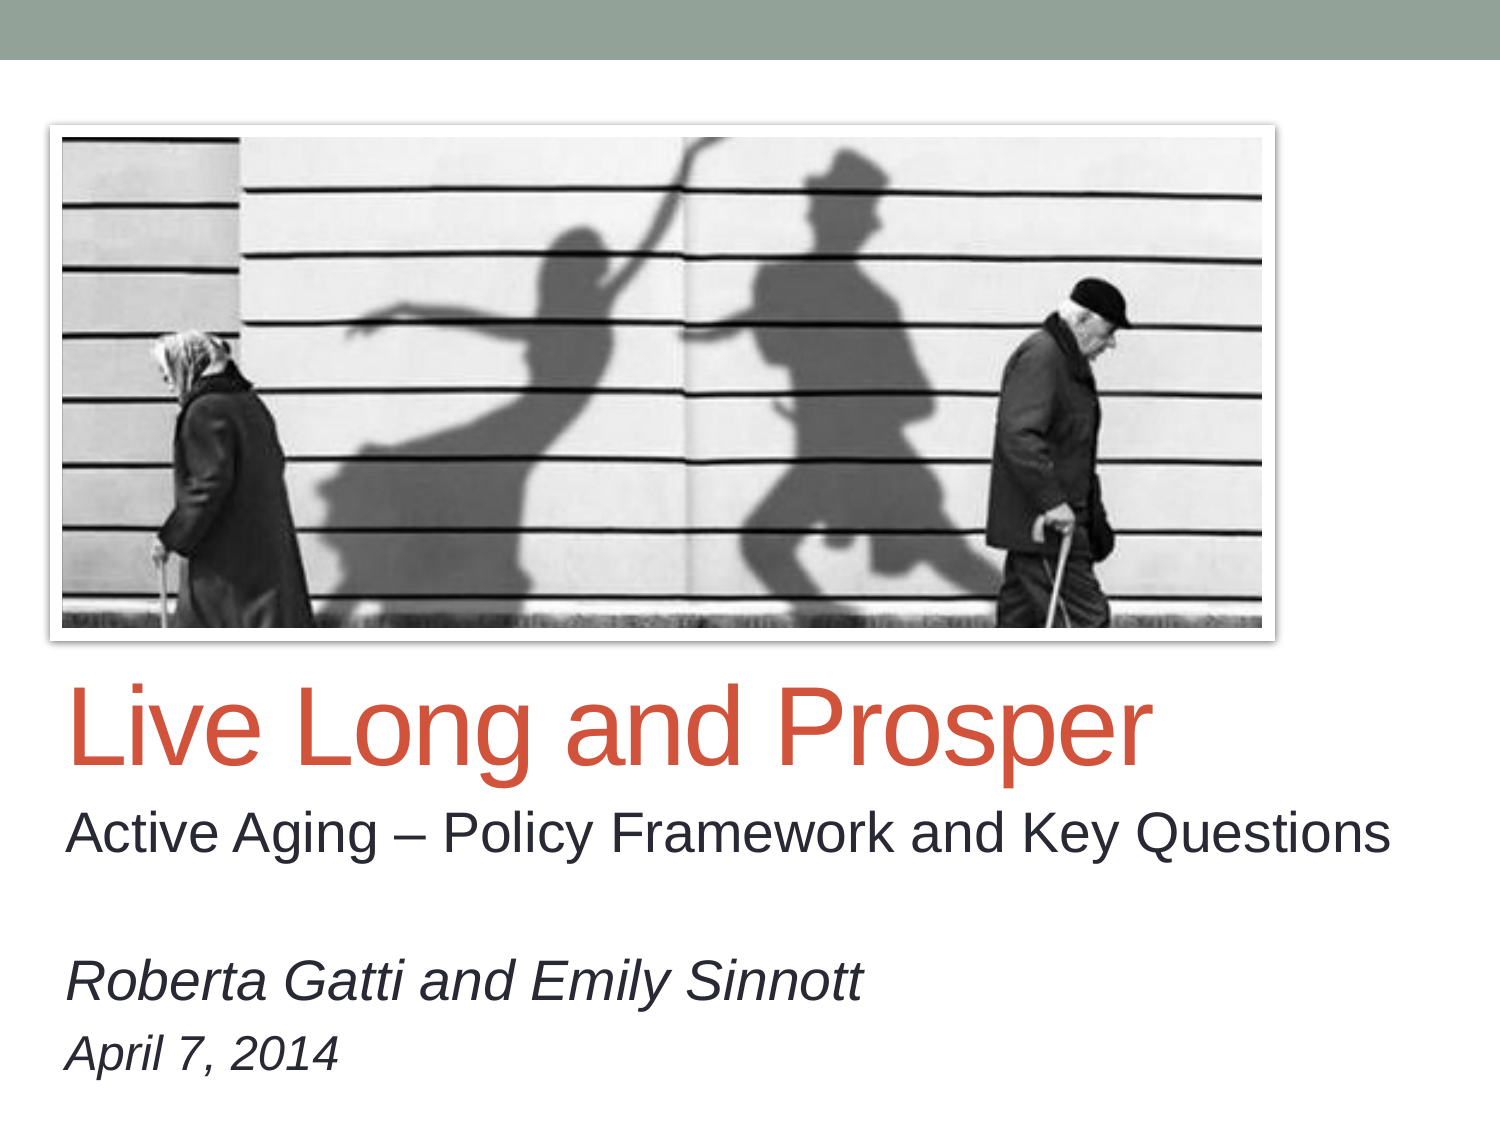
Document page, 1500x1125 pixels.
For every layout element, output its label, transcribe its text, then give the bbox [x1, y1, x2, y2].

list Active Aging – Policy Framework and Key Questions Roberta Gatti and Emily Sinnott April 7, 2014 [50, 787, 1425, 1100]
picture [62, 137, 1263, 629]
title Live Long and Prosper [50, 637, 1425, 787]
